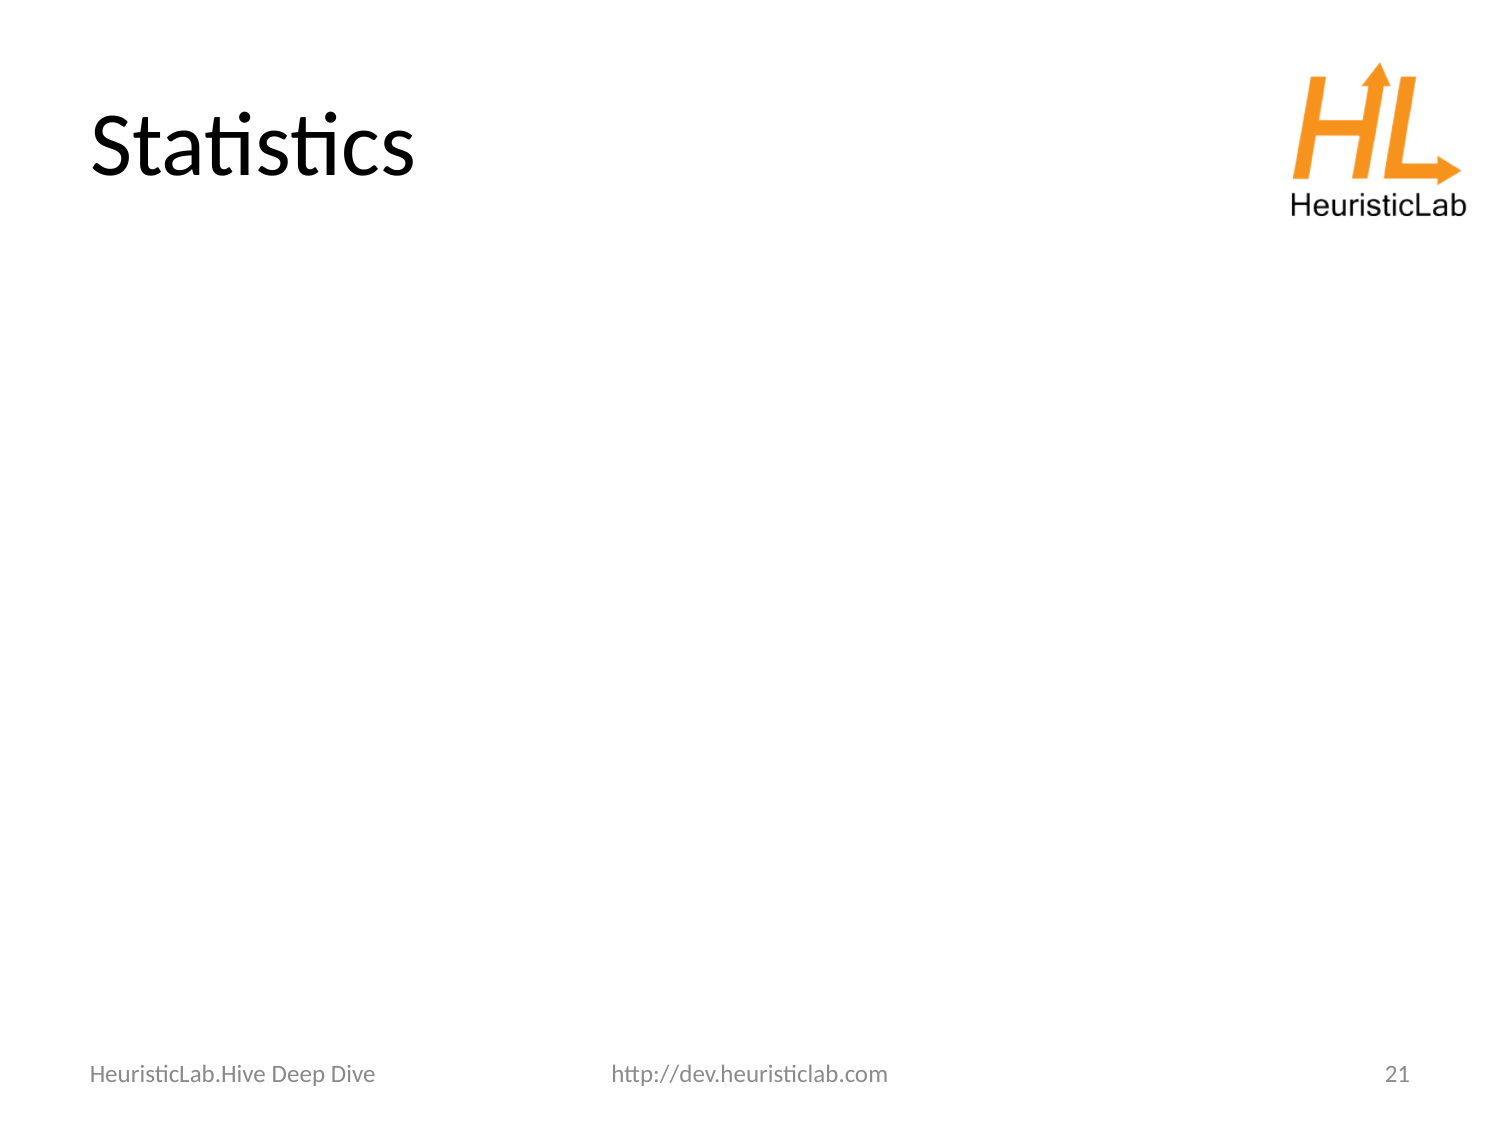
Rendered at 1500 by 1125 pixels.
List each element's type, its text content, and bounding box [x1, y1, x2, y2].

picture [1281, 27, 1474, 244]
text_box 21 [1074, 1042, 1425, 1103]
title Statistics [74, 44, 1282, 233]
text_box http://dev.heuristiclab.com [512, 1042, 988, 1103]
text_box HeuristicLab.Hive Deep Dive [75, 1042, 425, 1103]
